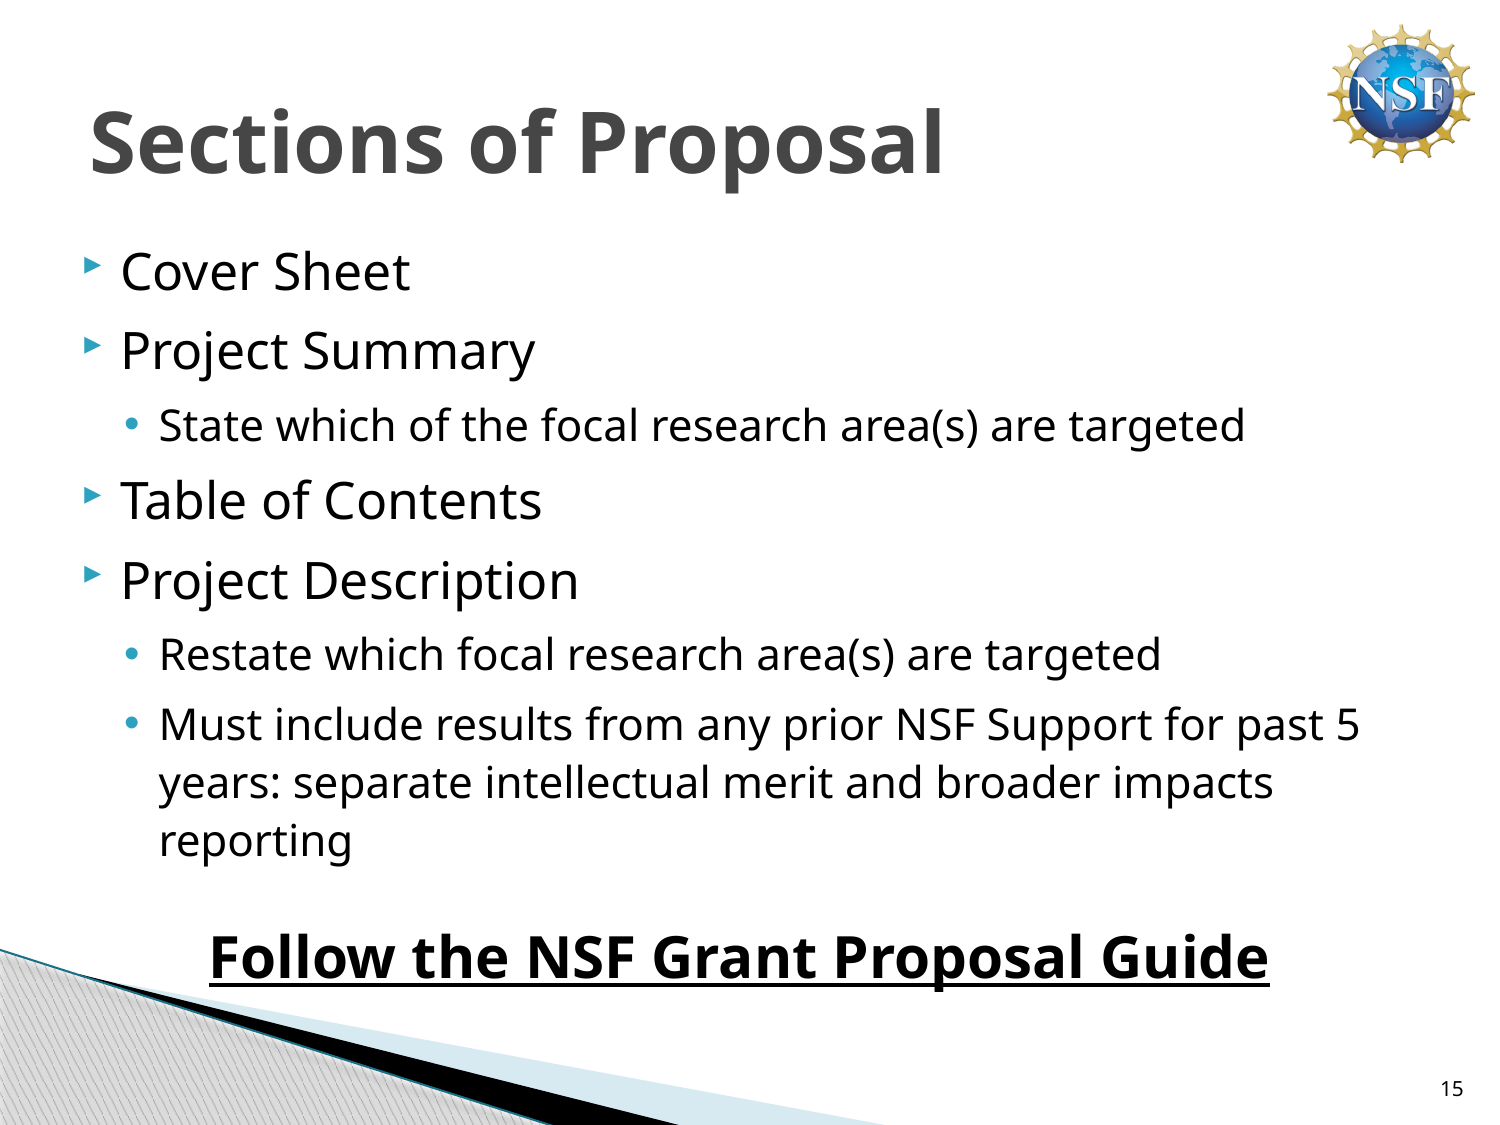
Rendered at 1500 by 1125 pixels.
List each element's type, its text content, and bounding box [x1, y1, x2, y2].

slide_number 15 [1418, 1051, 1479, 1112]
picture [1327, 24, 1475, 163]
title Sections of Proposal [75, 45, 1425, 233]
text_box Follow the NSF Grant Proposal Guide [101, 912, 1377, 998]
list Cover Sheet Project Summary State which of the focal research area(s) are targeted Table of Contents Project Description Restate which focal research area(s) are targeted Must include results from any prior NSF Support for past 5 years: separate intellectual merit and broader impacts reporting [50, 224, 1450, 875]
